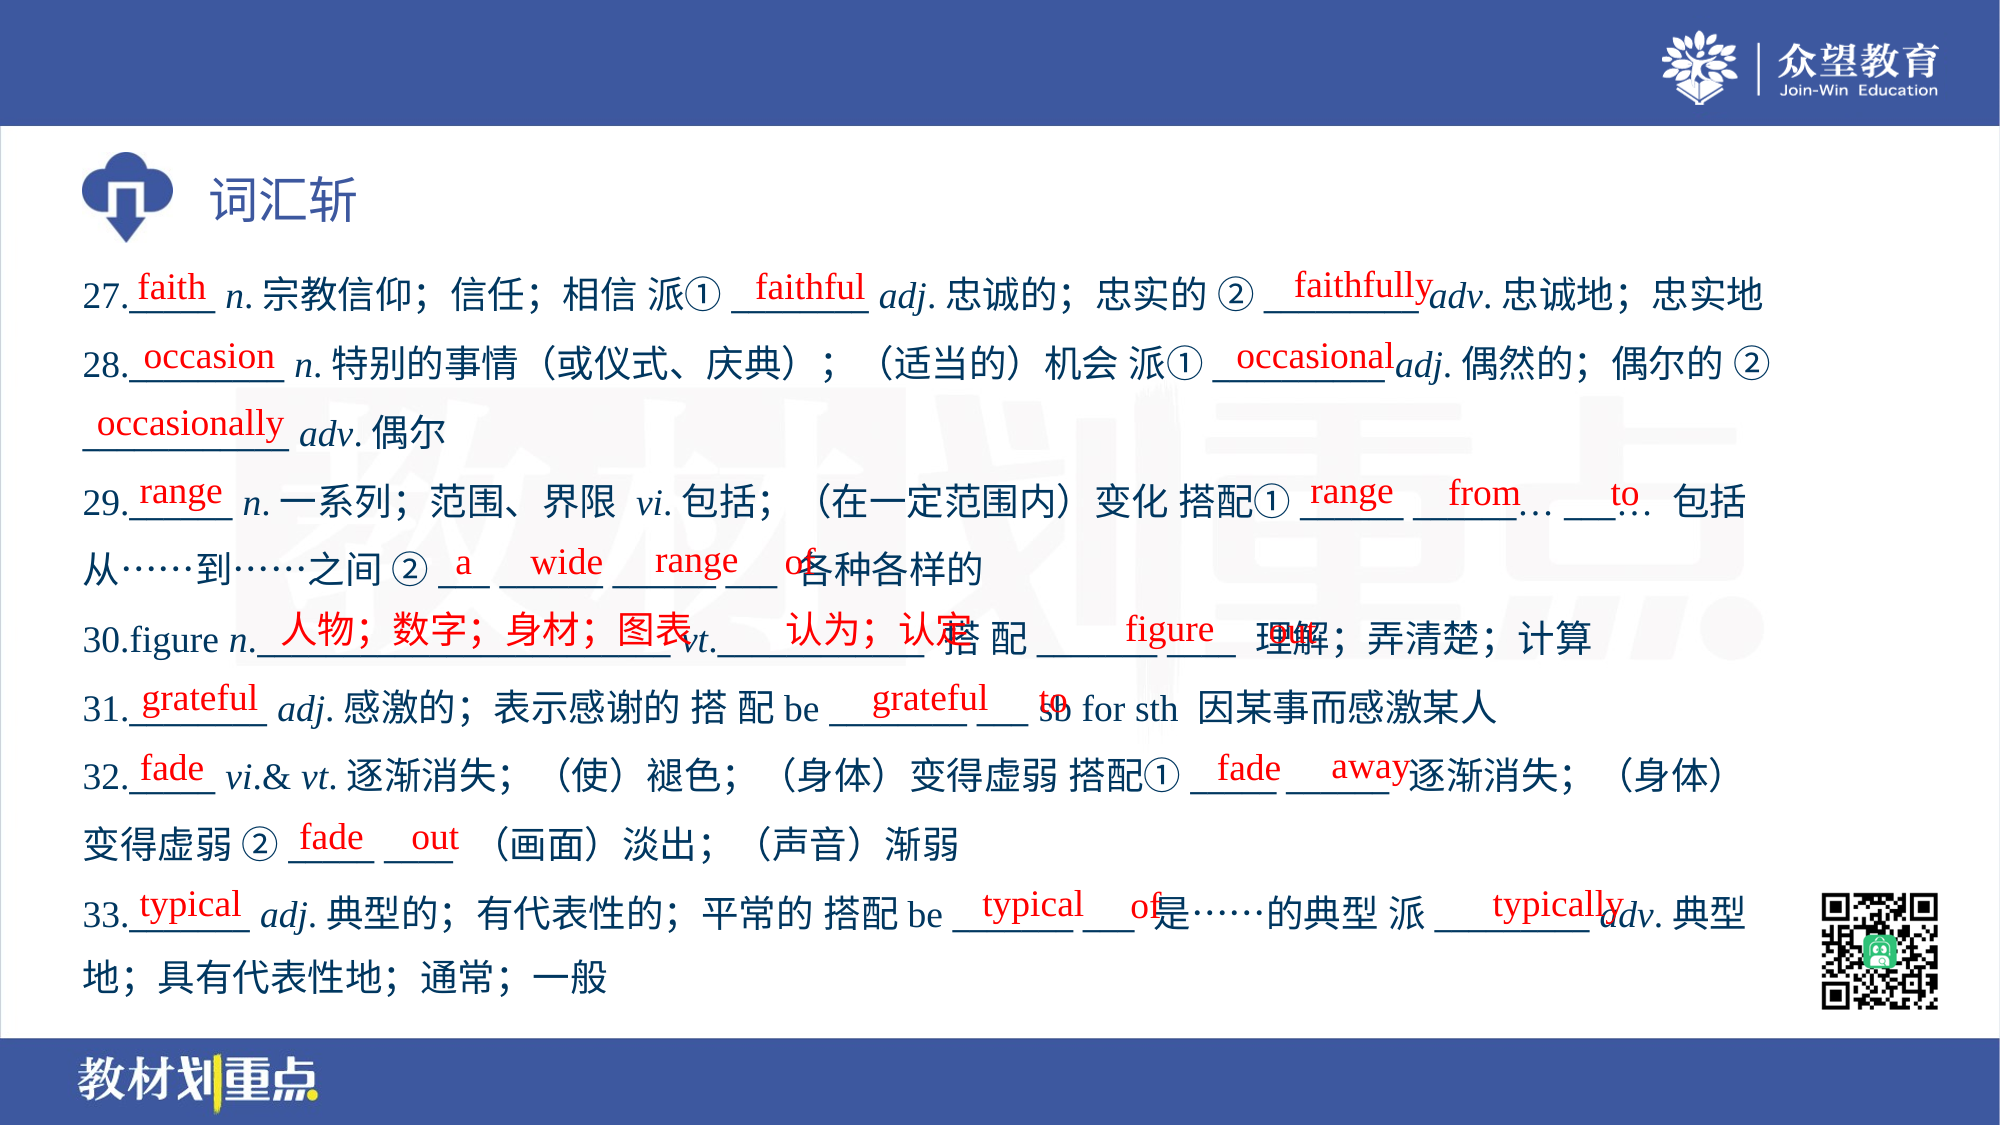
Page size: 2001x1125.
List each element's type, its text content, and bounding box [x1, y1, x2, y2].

text_box typical [126, 859, 256, 918]
text_box of [1116, 861, 1176, 920]
text_box out [397, 792, 474, 851]
text_box typically [1479, 859, 1638, 918]
text_box typical [968, 859, 1099, 918]
text_box faithfully [1280, 240, 1448, 299]
text_box occasion [130, 311, 289, 370]
text_box occasional [1222, 311, 1409, 370]
text_box 27._____ n.宗教信仰；信任；相信 派①________ adj.忠诚的；忠实的 ②_________ adv.忠诚地；忠实地 28._________ n.特别的事情（或仪式、庆典）；（适当的）机会 派①__________ adj.偶然的；偶尔的 ② ____________ adv.偶尔 29.______ n.一系列；范围、界限 vi.包括；（在一定范围内）变化 搭配①______ ______… ___… 包括 从……到……之间 ②___ ______ ______ ___ 各种各样的 30.figure n.________________________ vt.____________ 搭 配_______ ____ 理解；弄清楚；计算 31.________ adj.感激的；表示感谢的 搭 配be ________ ___ sb for sth 因某事而感激某人 32._____ vi.& vt.逐渐消失；（使）褪色；（身体）变得虚弱 搭配①_____ ______ 逐渐消失；（身体） 变得虚弱 ②_____ ____ （画面）淡出；（声音）渐弱 33._______ adj.典型的；有代表性的；平常的 搭配be _______ ___ 是……的典型 派_________ adv.典型 地；具有代表性地；通常；一般 [82, 247, 1817, 994]
text_box a [441, 517, 486, 576]
text_box faithful [741, 242, 880, 301]
text_box to [1025, 654, 1082, 713]
text_box range [641, 515, 753, 574]
text_box range [1296, 446, 1408, 505]
text_box fade [126, 723, 219, 782]
text_box 人物；数字；身材；图表 [266, 586, 707, 645]
text_box away [1317, 721, 1425, 780]
text_box faith [124, 242, 221, 301]
text_box grateful [858, 652, 1003, 711]
text_box fade [285, 792, 378, 851]
text_box wide [516, 517, 617, 576]
text_box from [1434, 448, 1535, 507]
text_box of [770, 517, 830, 576]
text_box fade [1203, 723, 1296, 782]
text_box grateful [128, 652, 273, 711]
text_box occasionally [83, 377, 299, 436]
text_box figure [1111, 584, 1229, 643]
text_box out [1255, 586, 1331, 645]
text_box range [126, 446, 237, 505]
text_box 认为；认定 [771, 586, 987, 645]
text_box to [1596, 448, 1654, 507]
picture [0, 0, 2000, 1125]
